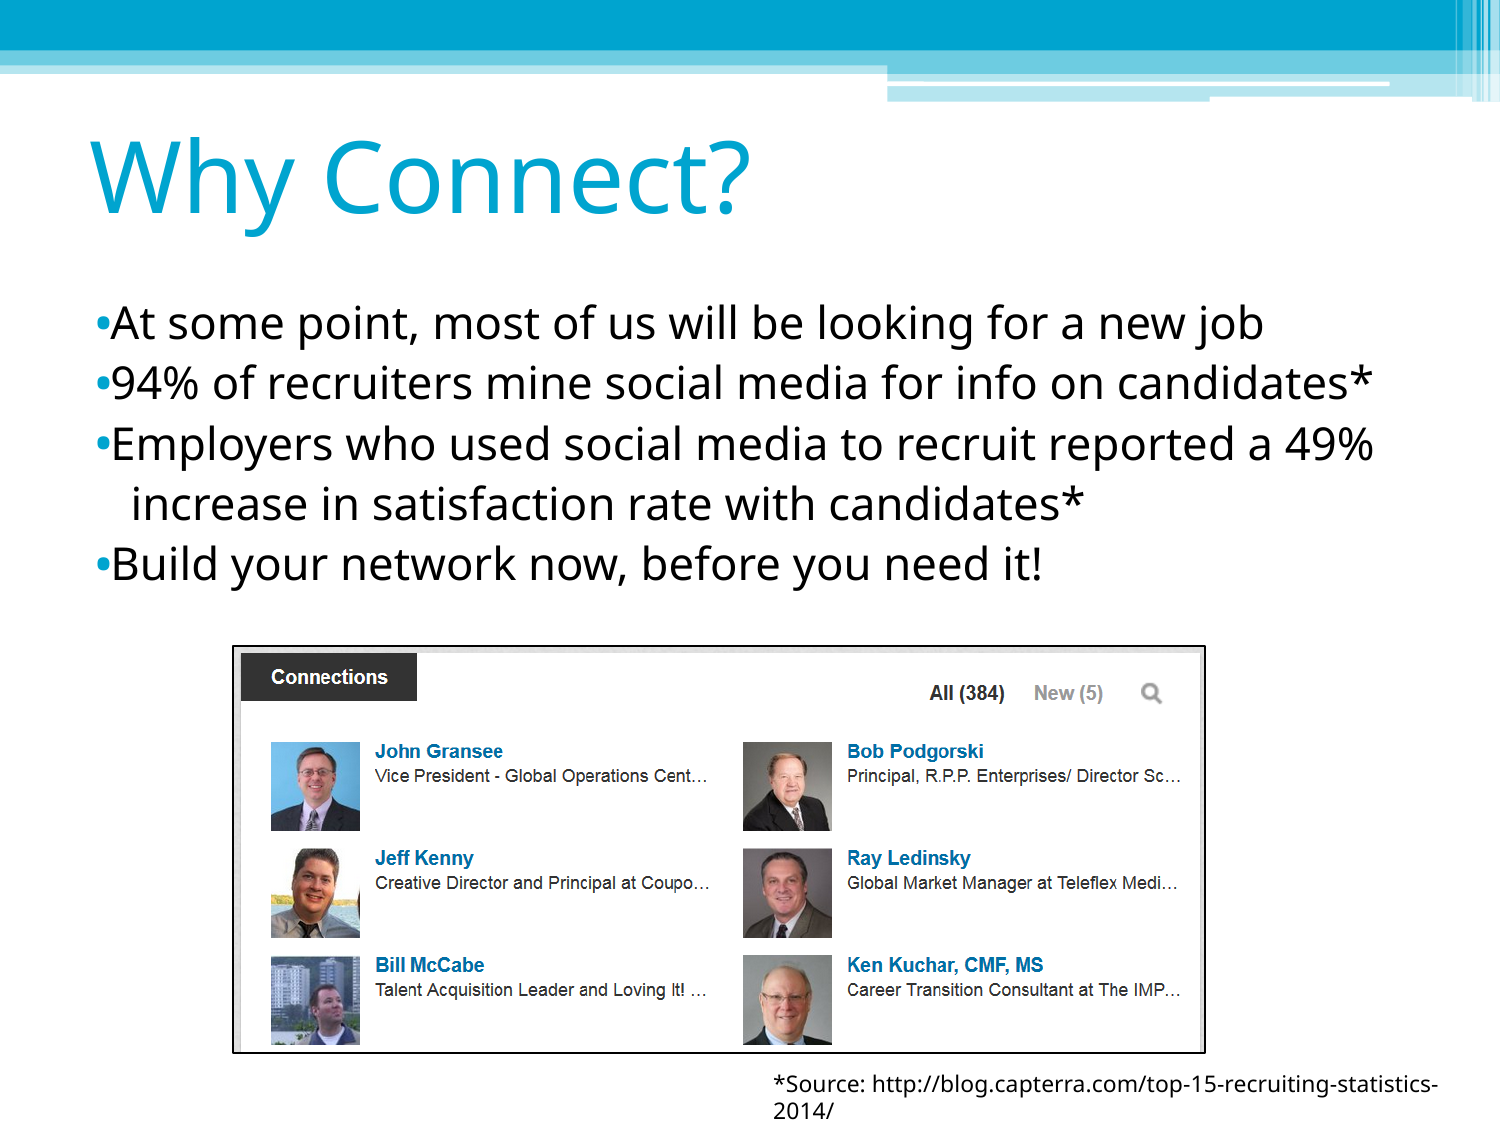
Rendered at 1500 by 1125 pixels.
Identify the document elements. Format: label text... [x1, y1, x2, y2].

picture [233, 646, 1204, 1052]
title Why Connect? [75, 85, 1425, 261]
text_box *Source: http://blog.capterra.com/top-15-recruiting-statistics-2014/ [758, 1062, 1500, 1125]
list At some point, most of us will be looking for a new job 94% of recruiters mine social media for info on candidates* Employers who used social media to recruit reported a 49% increase in satisfaction rate with candidates* Build your network now, before you need it! [80, 286, 1471, 673]
